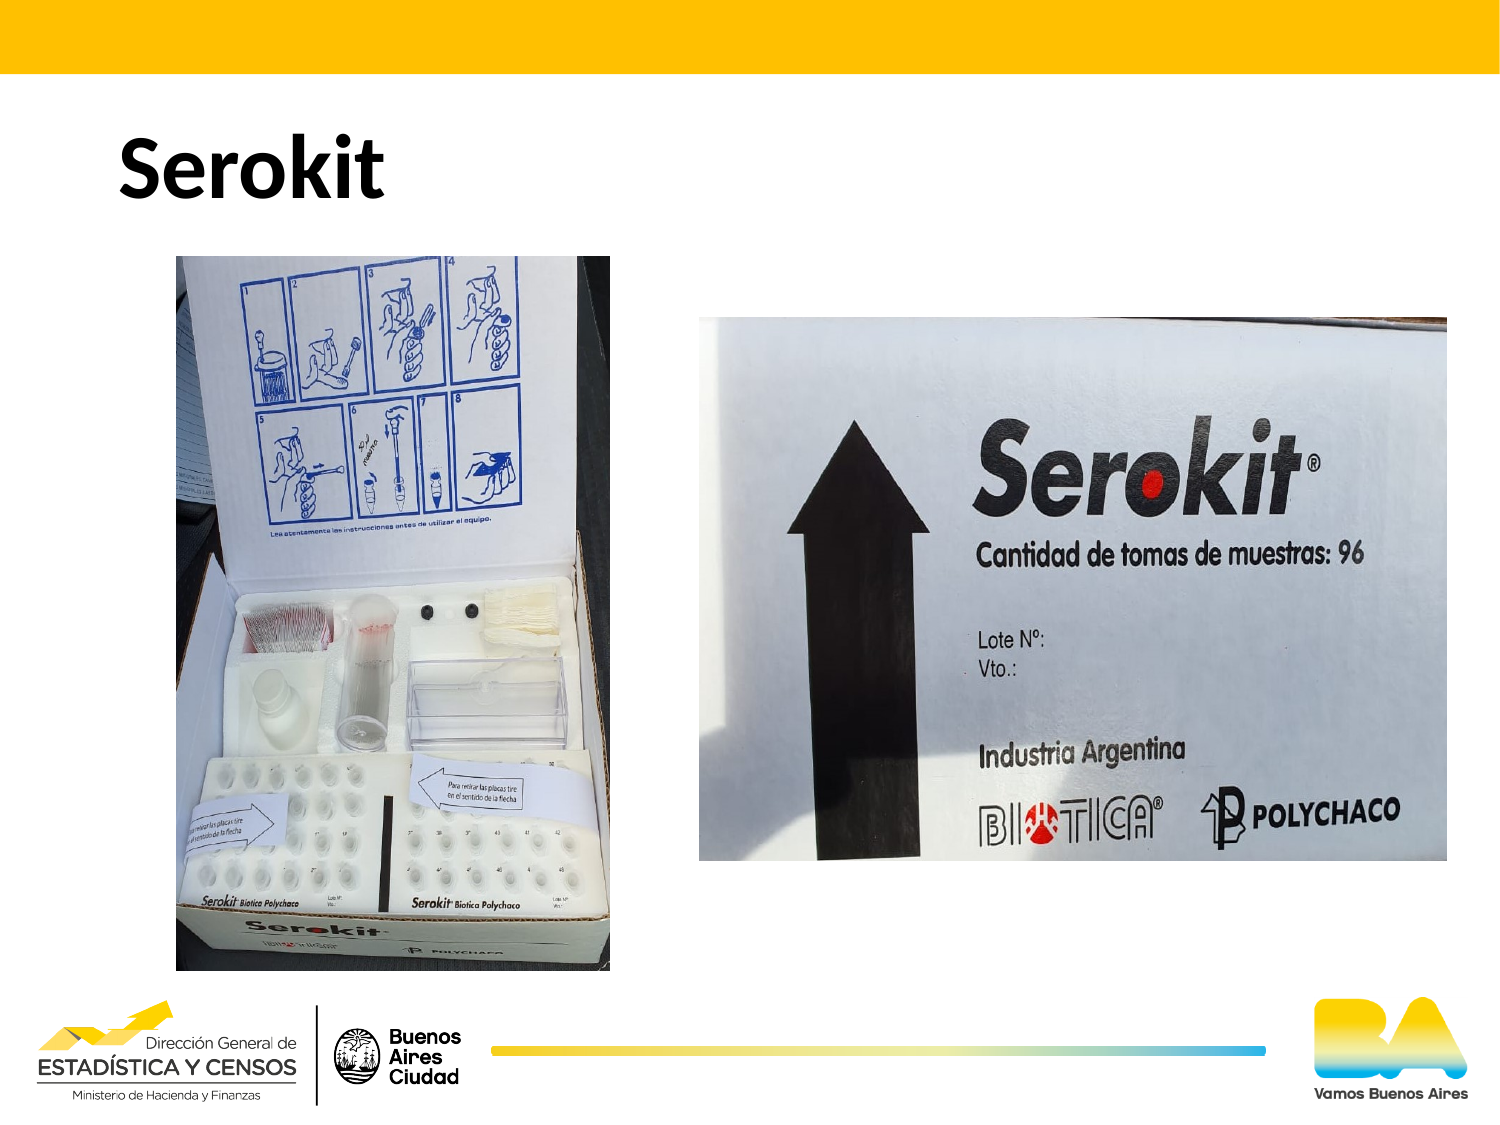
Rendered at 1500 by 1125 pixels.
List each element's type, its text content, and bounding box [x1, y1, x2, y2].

title Serokit [103, 75, 1397, 278]
picture [699, 317, 1447, 861]
text_box [0, 0, 1500, 75]
picture [25, 988, 488, 1112]
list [176, 256, 610, 971]
picture [1314, 997, 1468, 1099]
picture [491, 1046, 1266, 1056]
